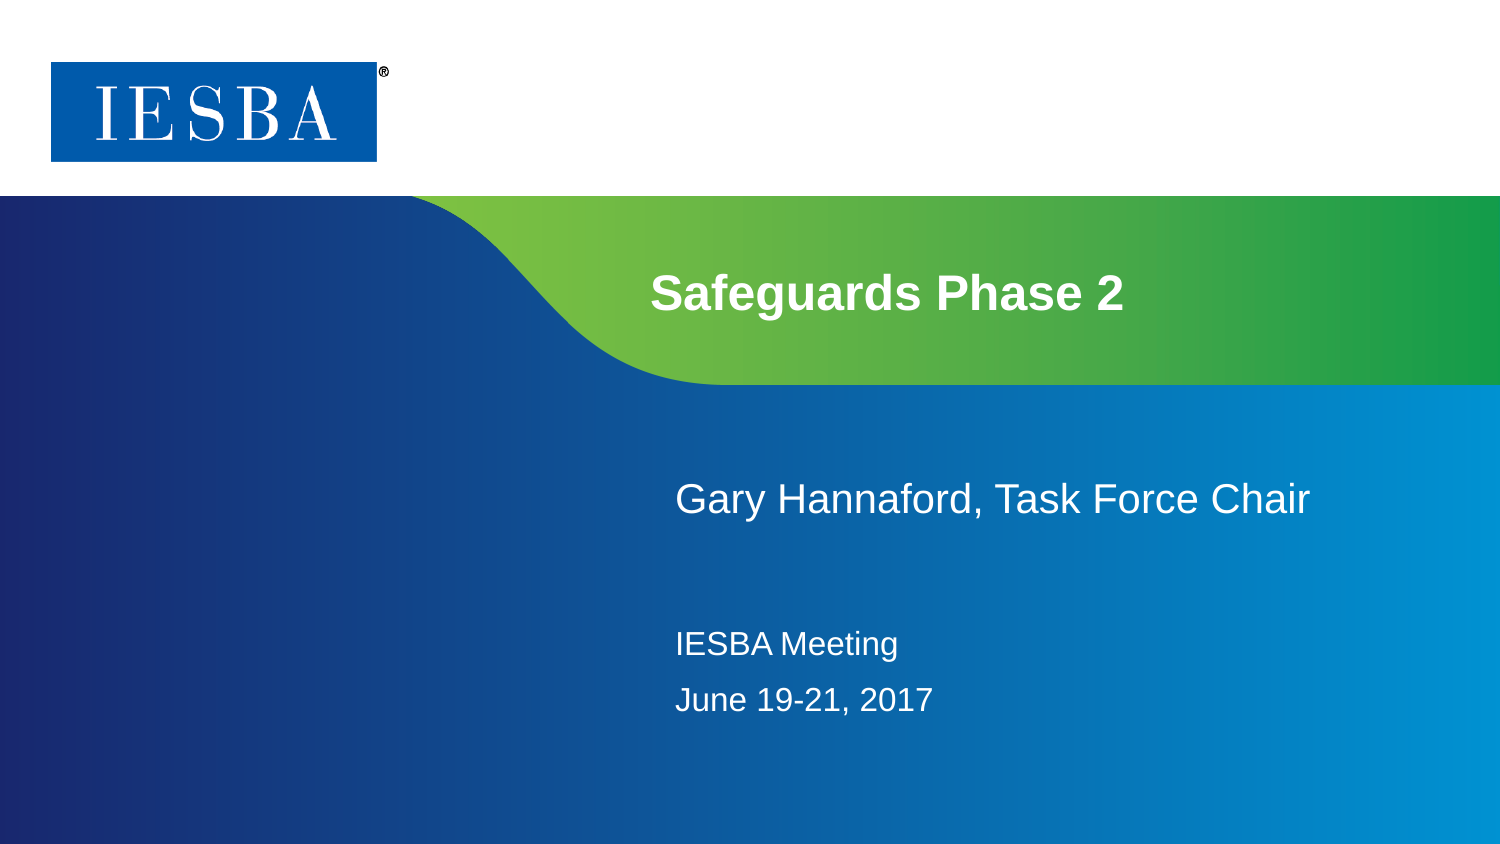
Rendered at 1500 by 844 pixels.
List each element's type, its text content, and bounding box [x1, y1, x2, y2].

subtitle IESBA Meeting June 19-21, 2017 [675, 621, 1475, 797]
picture [412, 196, 1500, 385]
picture [51, 62, 389, 162]
text_box Gary Hannaford, Task Force Chair [675, 471, 1450, 602]
title Safeguards Phase 2 [650, 229, 1488, 352]
